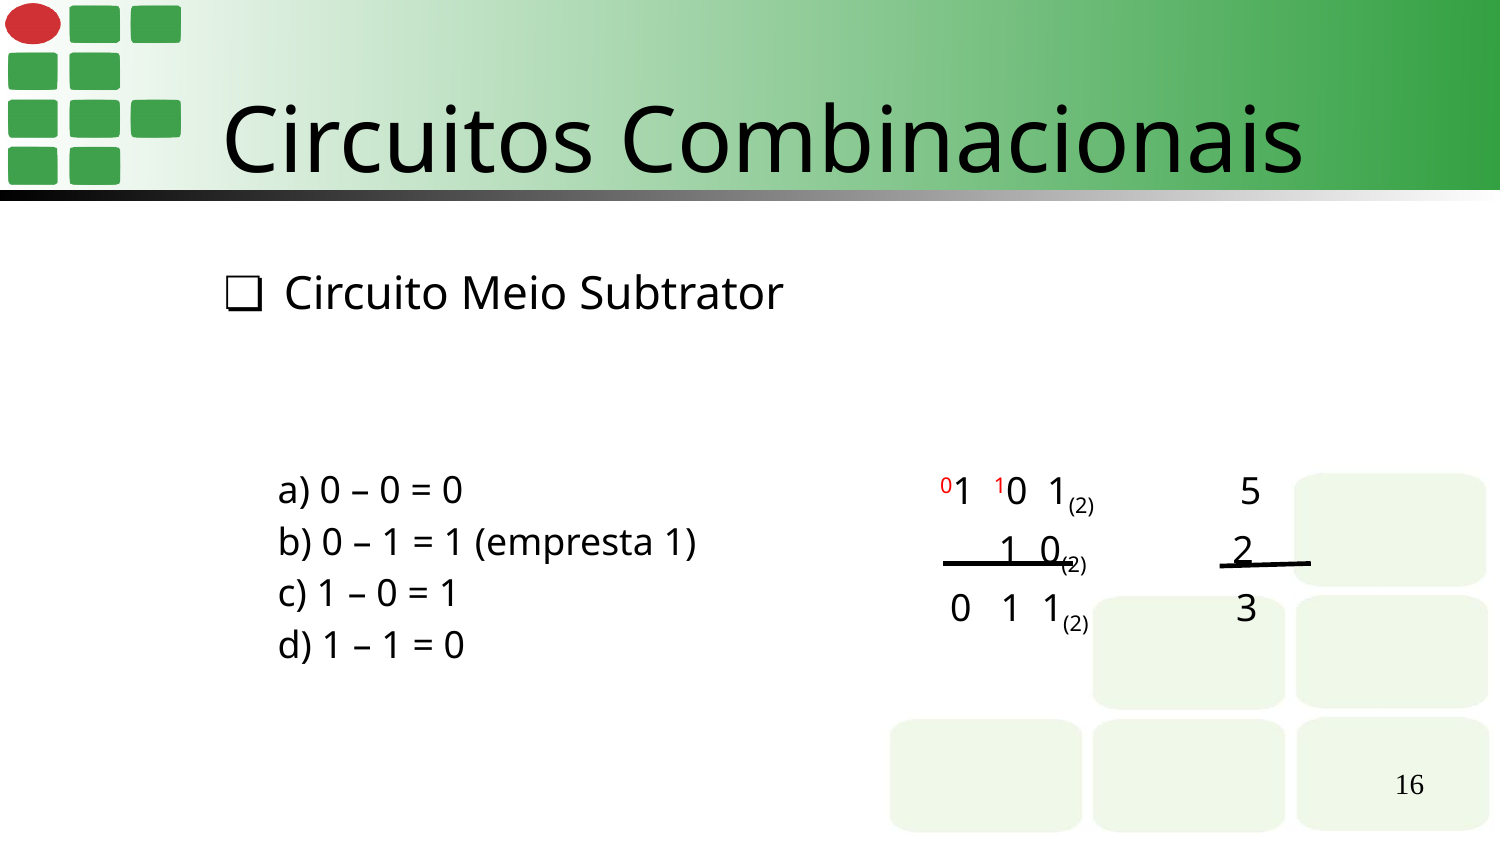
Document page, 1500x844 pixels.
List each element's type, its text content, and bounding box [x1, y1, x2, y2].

picture [803, 441, 1495, 835]
picture [5, 3, 181, 185]
slide_number ‹#› [1075, 768, 1425, 827]
text_box a) 0 – 0 = 0 b) 0 – 1 = 1 (empresta 1) c) 1 – 0 = 1 d) 1 – 1 = 0 [262, 444, 769, 673]
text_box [1219, 563, 1312, 567]
text_box 01 10 1(2) 5 1 0(2) 2 0 1 1(2) 3 [925, 444, 1432, 673]
text_box Circuito Meio Subtrator [193, 248, 1469, 326]
text_box Circuitos Combinacionais [206, 26, 1468, 207]
